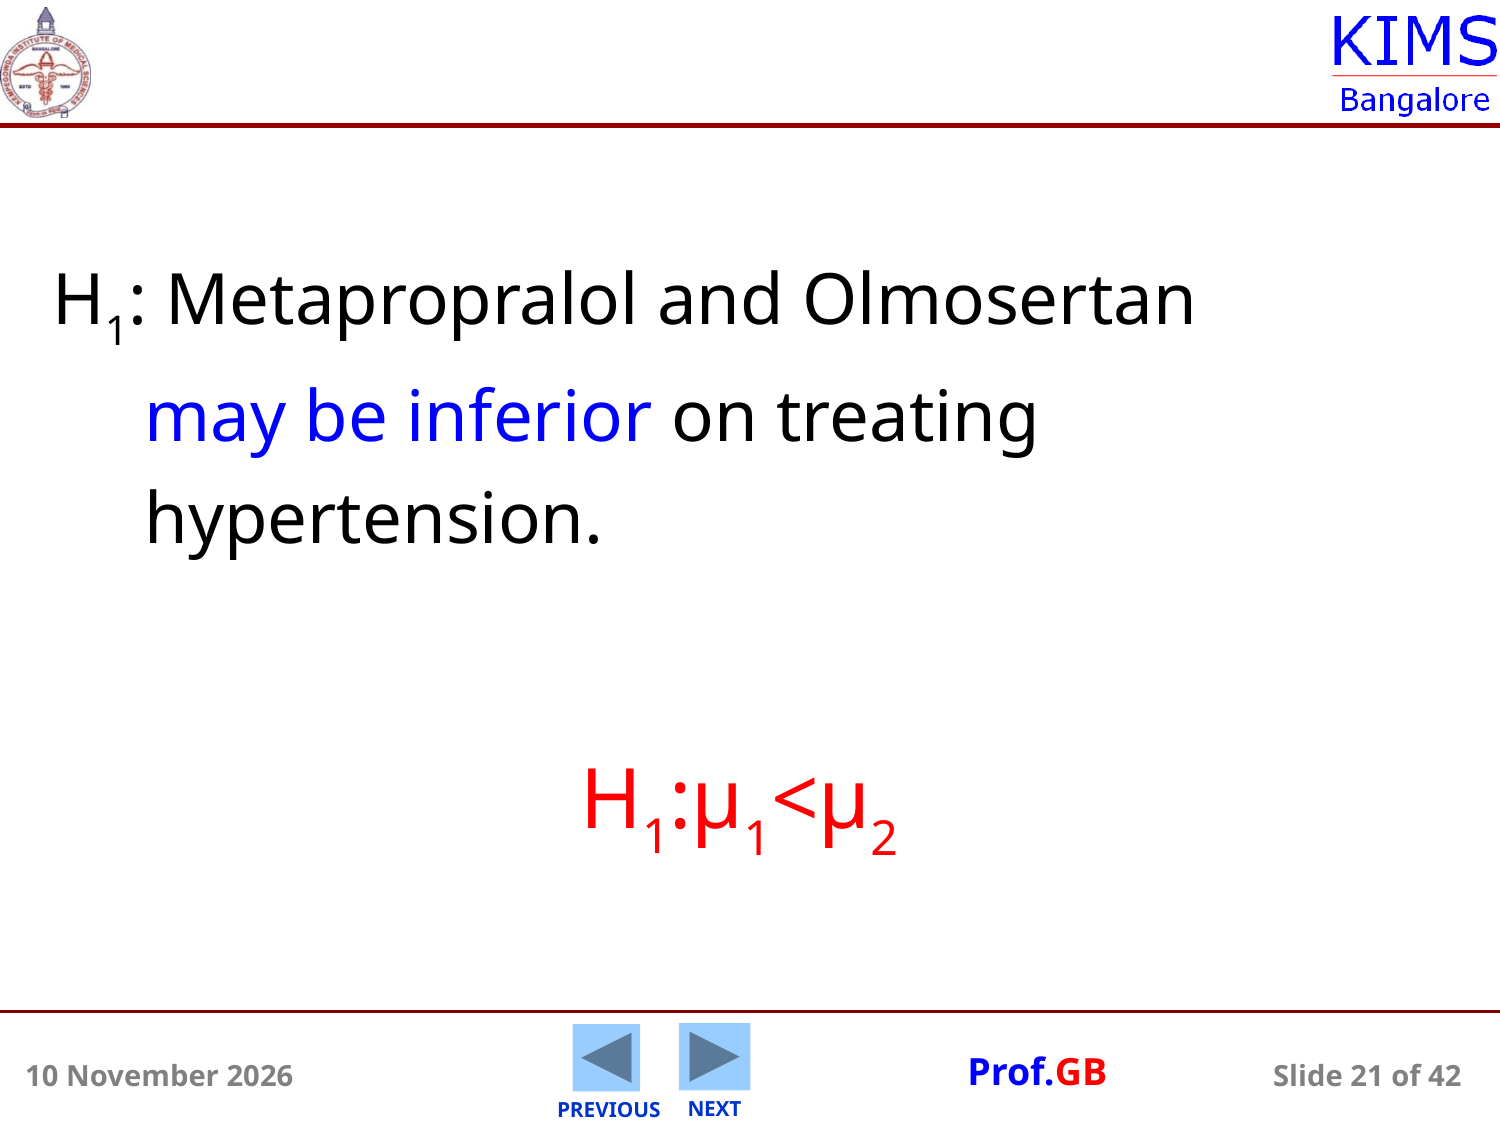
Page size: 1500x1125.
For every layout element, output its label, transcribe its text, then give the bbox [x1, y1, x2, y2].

picture [0, 7, 91, 118]
text_box H1: Metapropralol and Olmosertan may be inferior on treating hypertension. [37, 225, 1475, 565]
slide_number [10, 1051, 396, 1103]
text_box H1:μ1<μ2 [12, 713, 1488, 873]
picture [1330, 12, 1500, 118]
